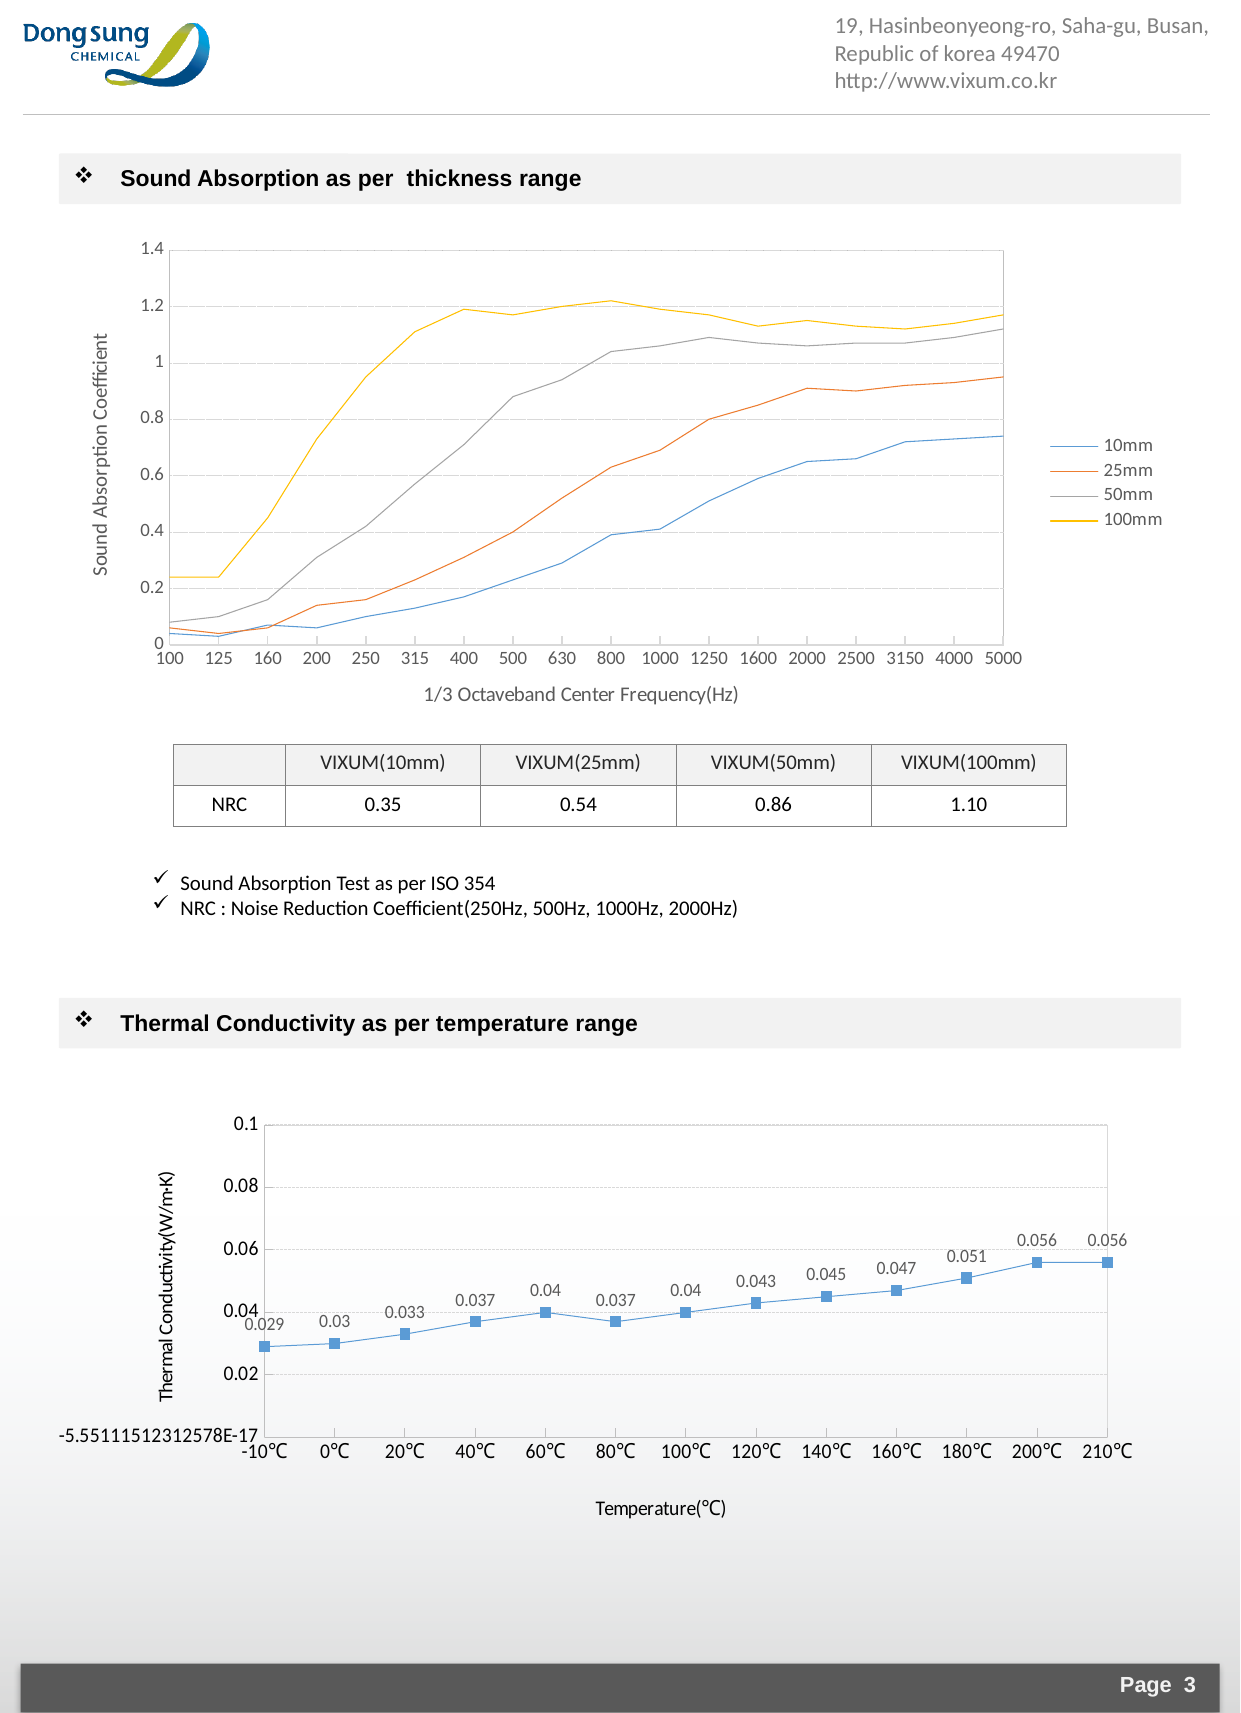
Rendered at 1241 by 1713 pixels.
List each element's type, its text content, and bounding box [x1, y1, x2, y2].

table_header VIXUM(50mm) [677, 745, 871, 785]
text_box Page 3 [949, 1663, 1211, 1705]
text_box [57, 152, 1183, 206]
table_cell 0.54 [481, 786, 676, 826]
table_header [174, 745, 285, 785]
table_header VIXUM(25mm) [481, 745, 676, 785]
chart [58, 230, 1182, 738]
table_cell 0.86 [677, 786, 871, 826]
text_box [0, 1214, 1241, 1713]
text_box 19, Hasinbeonyeong-ro, Saha-gu, Busan, Republic of korea 49470 http://www.vixum.co.kr [819, 3, 1241, 101]
chart [58, 1086, 1182, 1556]
table_cell NRC [174, 786, 285, 826]
text_box Sound Absorption as per thickness range [58, 156, 790, 199]
text_box Thermal Conductivity as per temperature range [58, 1000, 790, 1044]
table_cell 1.10 [872, 786, 1066, 826]
text_box [57, 996, 1183, 1050]
picture [6, 0, 224, 128]
table_cell 0.35 [286, 786, 480, 826]
text_box Sound Absorption Test as per ISO 354 NRC : Noise Reduction Coefficient(250Hz, 500Hz, 1000Hz, 2000Hz) [137, 862, 872, 927]
table_header VIXUM(100mm) [872, 745, 1066, 785]
table_header VIXUM(10mm) [286, 745, 480, 785]
text_box [20, 1663, 1221, 1713]
